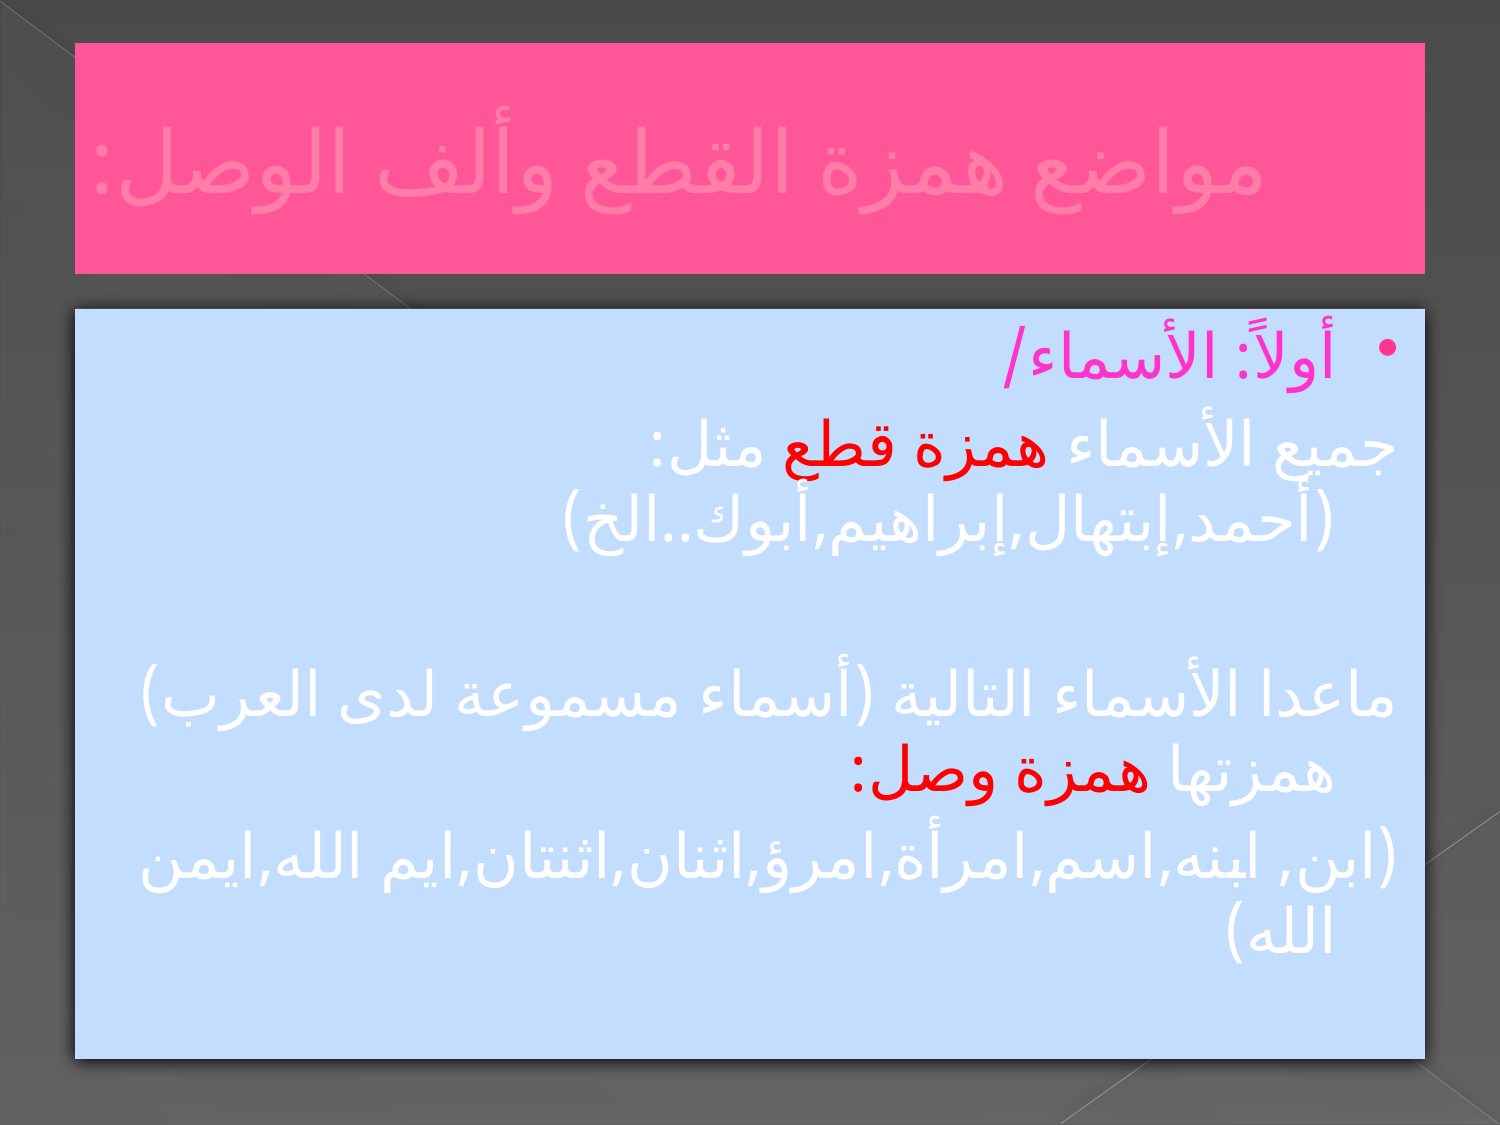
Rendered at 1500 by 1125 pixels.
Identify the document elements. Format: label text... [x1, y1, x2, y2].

title مواضع همزة القطع وألف الوصل: [75, 43, 1425, 274]
list أولاً: الأسماء/ جميع الأسماء همزة قطع مثل: (أحمد,إبتهال,إبراهيم,أبوك..الخ) ماعدا الأسماء التالية (أسماء مسموعة لدى العرب) همزتها همزة وصل: (ابن, ابنه,اسم,امرأة,امرؤ,اثنان,اثنتان,ايم الله,ايمن الله) [75, 308, 1425, 1059]
